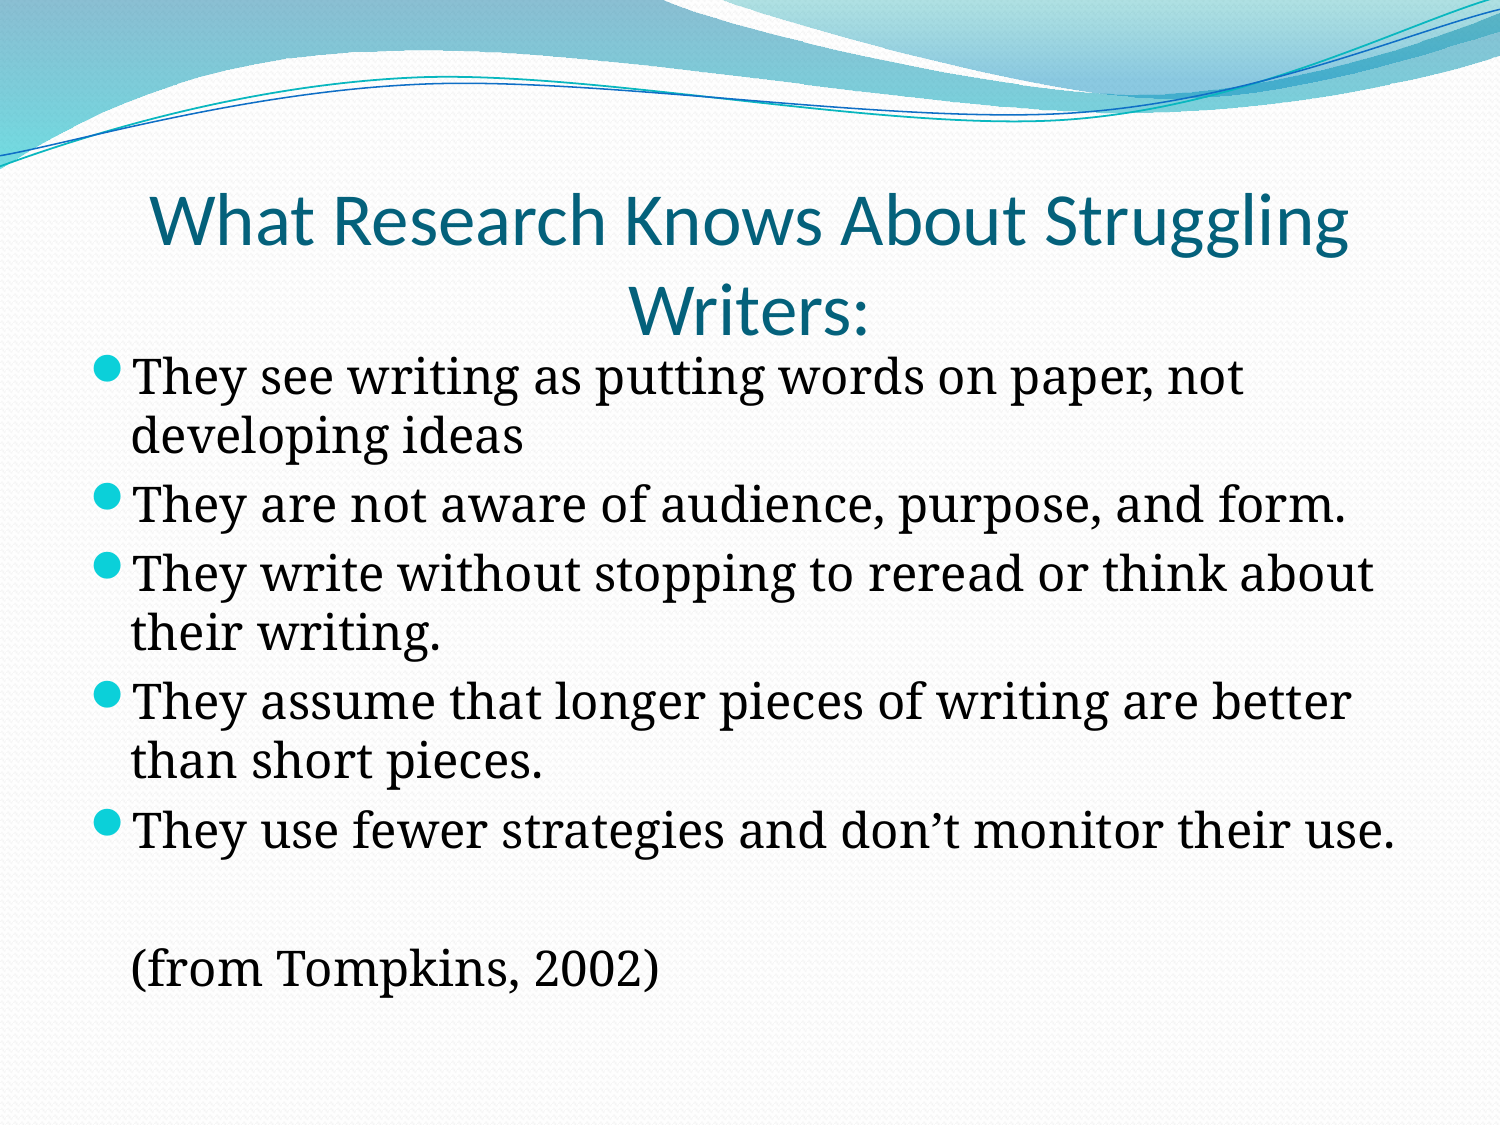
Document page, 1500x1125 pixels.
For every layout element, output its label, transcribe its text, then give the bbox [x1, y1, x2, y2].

title What Research Knows About Struggling Writers: [75, 162, 1425, 337]
list They see writing as putting words on paper, not developing ideas They are not aware of audience, purpose, and form. They write without stopping to reread or think about their writing. They assume that longer pieces of writing are better than short pieces. They use fewer strategies and don’t monitor their use. (from Tompkins, 2002) [75, 337, 1425, 1058]
